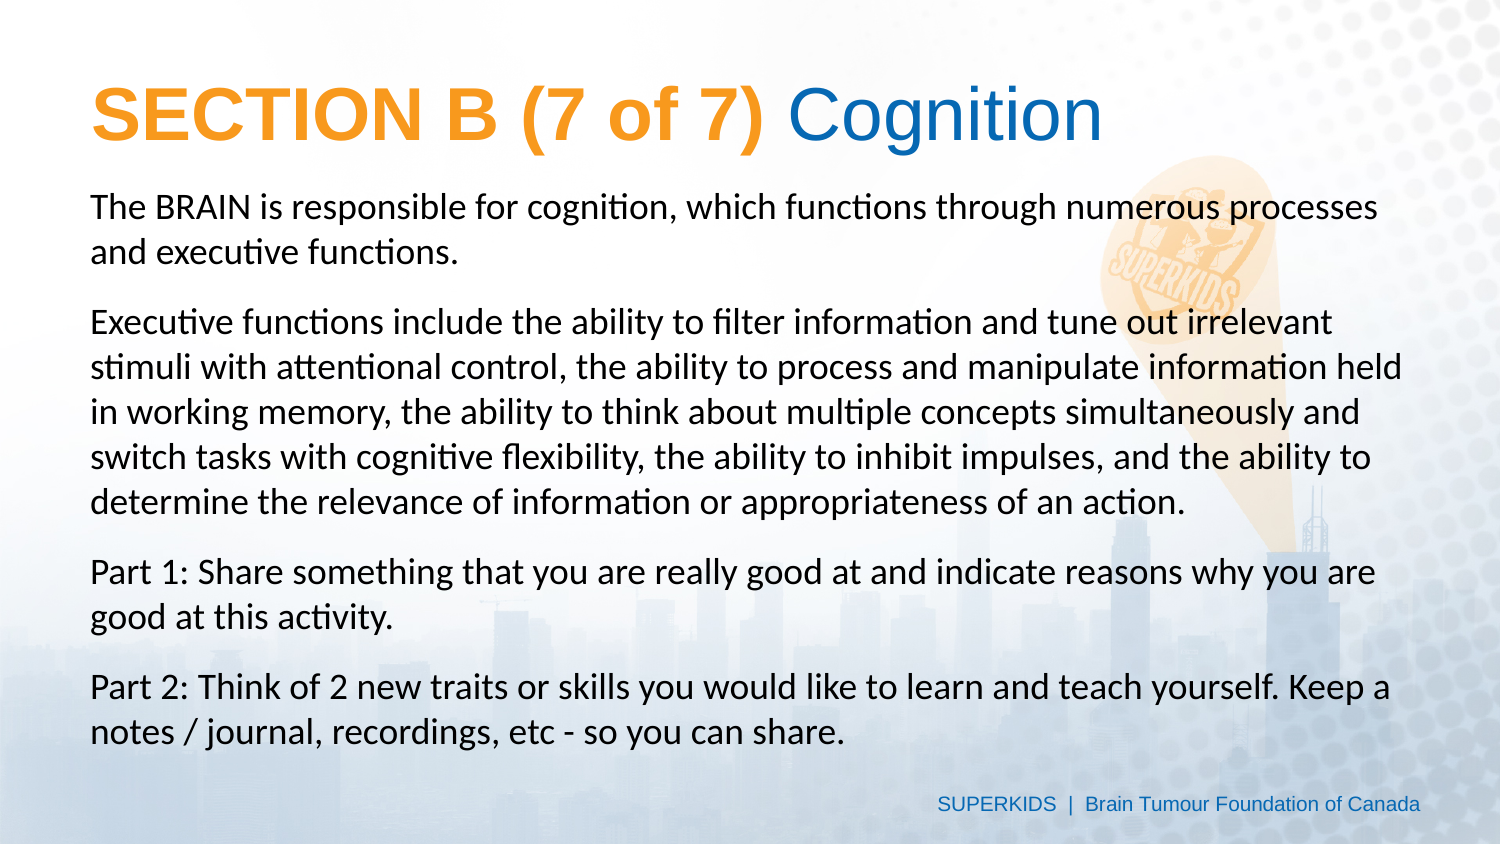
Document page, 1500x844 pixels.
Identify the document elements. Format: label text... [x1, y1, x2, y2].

title SECTION B (7 of 7) Cognition [76, 33, 1426, 174]
list The BRAIN is responsible for cognition, which functions through numerous processes and executive functions. Executive functions include the ability to filter information and tune out irrelevant stimuli with attentional control, the ability to process and manipulate information held in working memory, the ability to think about multiple concepts simultaneously and switch tasks with cognitive flexibility, the ability to inhibit impulses, and the ability to determine the relevance of information or appropriateness of an action. Part 1: Share something that you are really good at and indicate reasons why you are good at this activity. Part 2: Think of 2 new traits or skills you would like to learn and teach yourself. Keep a notes / journal, recordings, etc - so you can share. [74, 174, 1426, 802]
picture [0, 0, 1500, 844]
